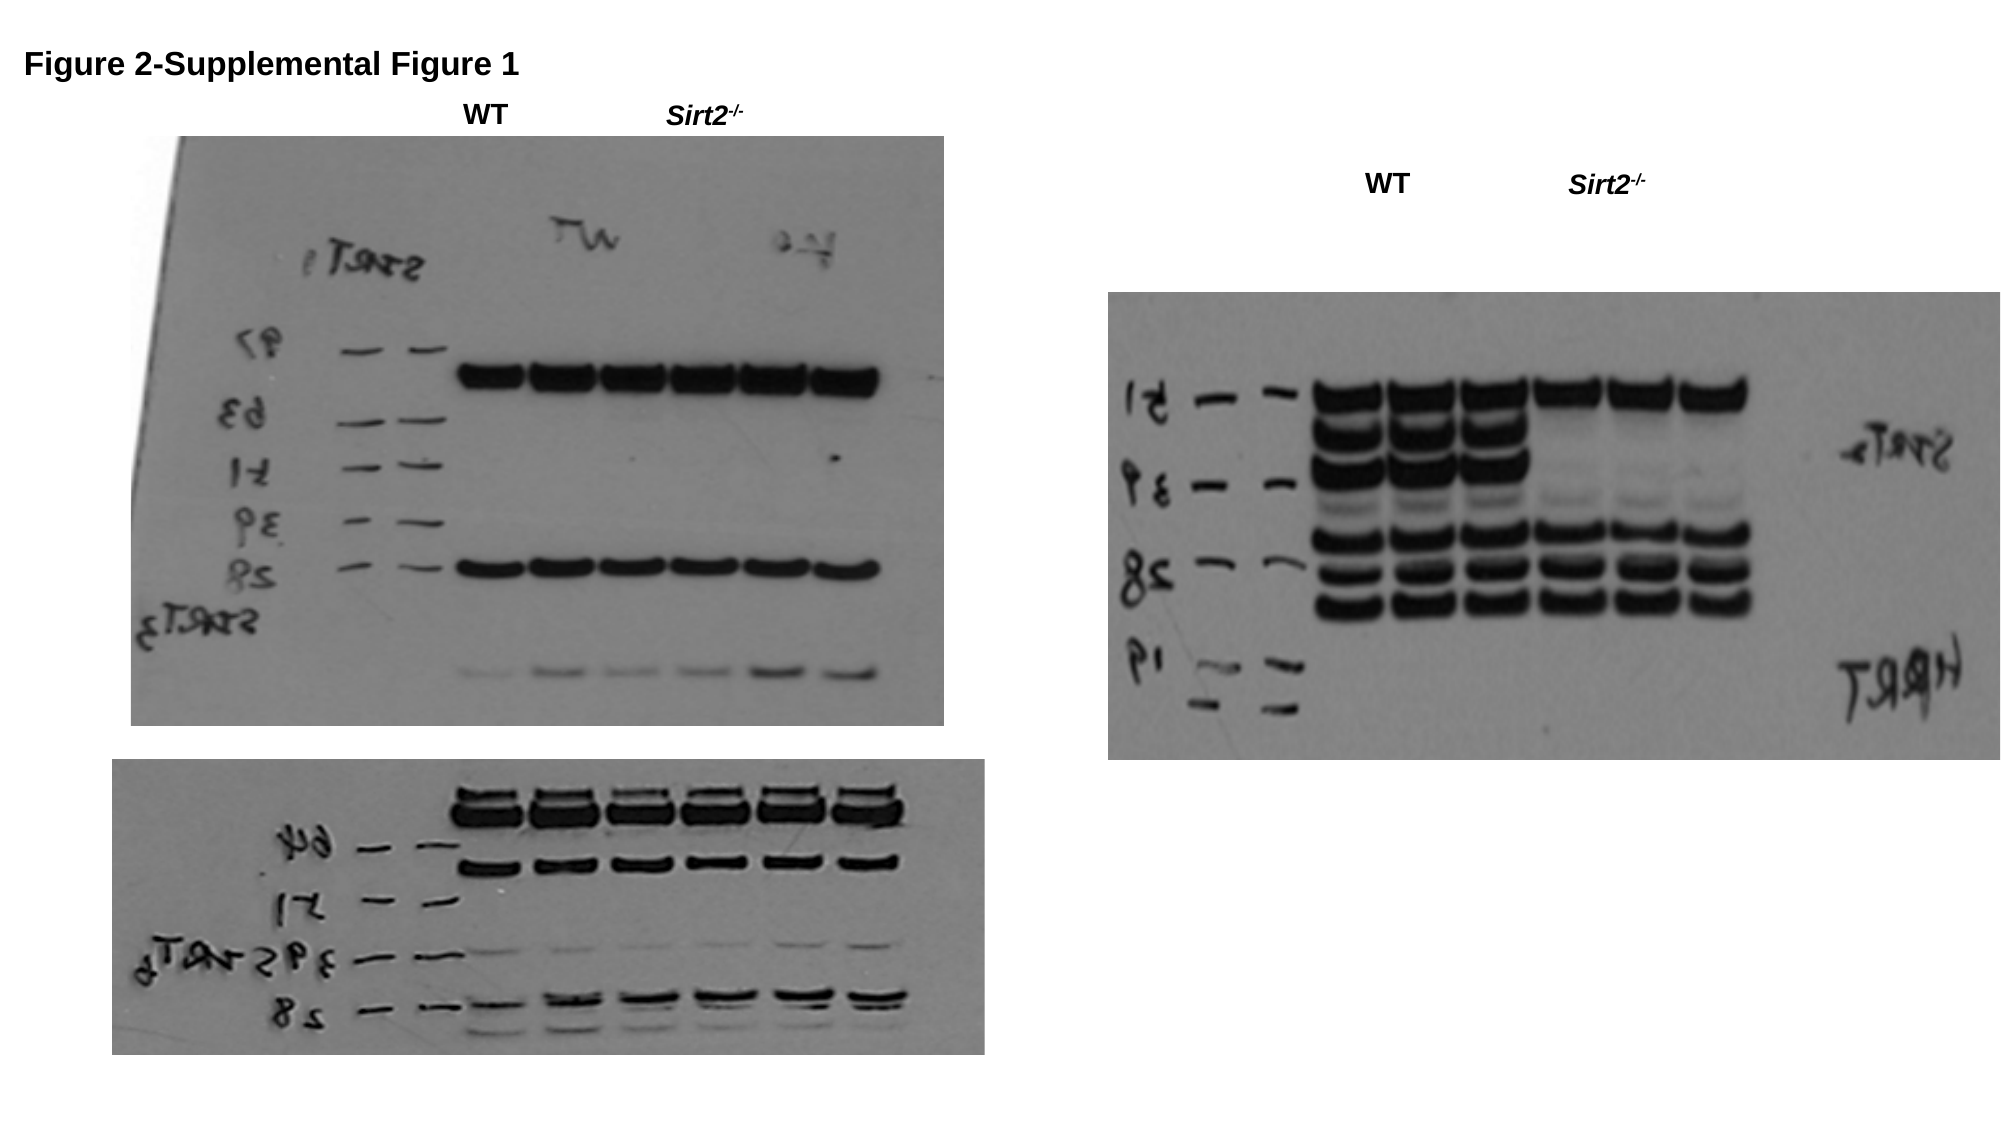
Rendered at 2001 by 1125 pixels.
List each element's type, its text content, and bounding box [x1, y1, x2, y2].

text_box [448, 88, 793, 139]
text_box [1350, 157, 1695, 208]
picture [111, 759, 985, 1055]
text_box Figure 2-Supplemental Figure 1 [9, 34, 536, 89]
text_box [1108, 291, 2000, 760]
picture [130, 136, 944, 734]
